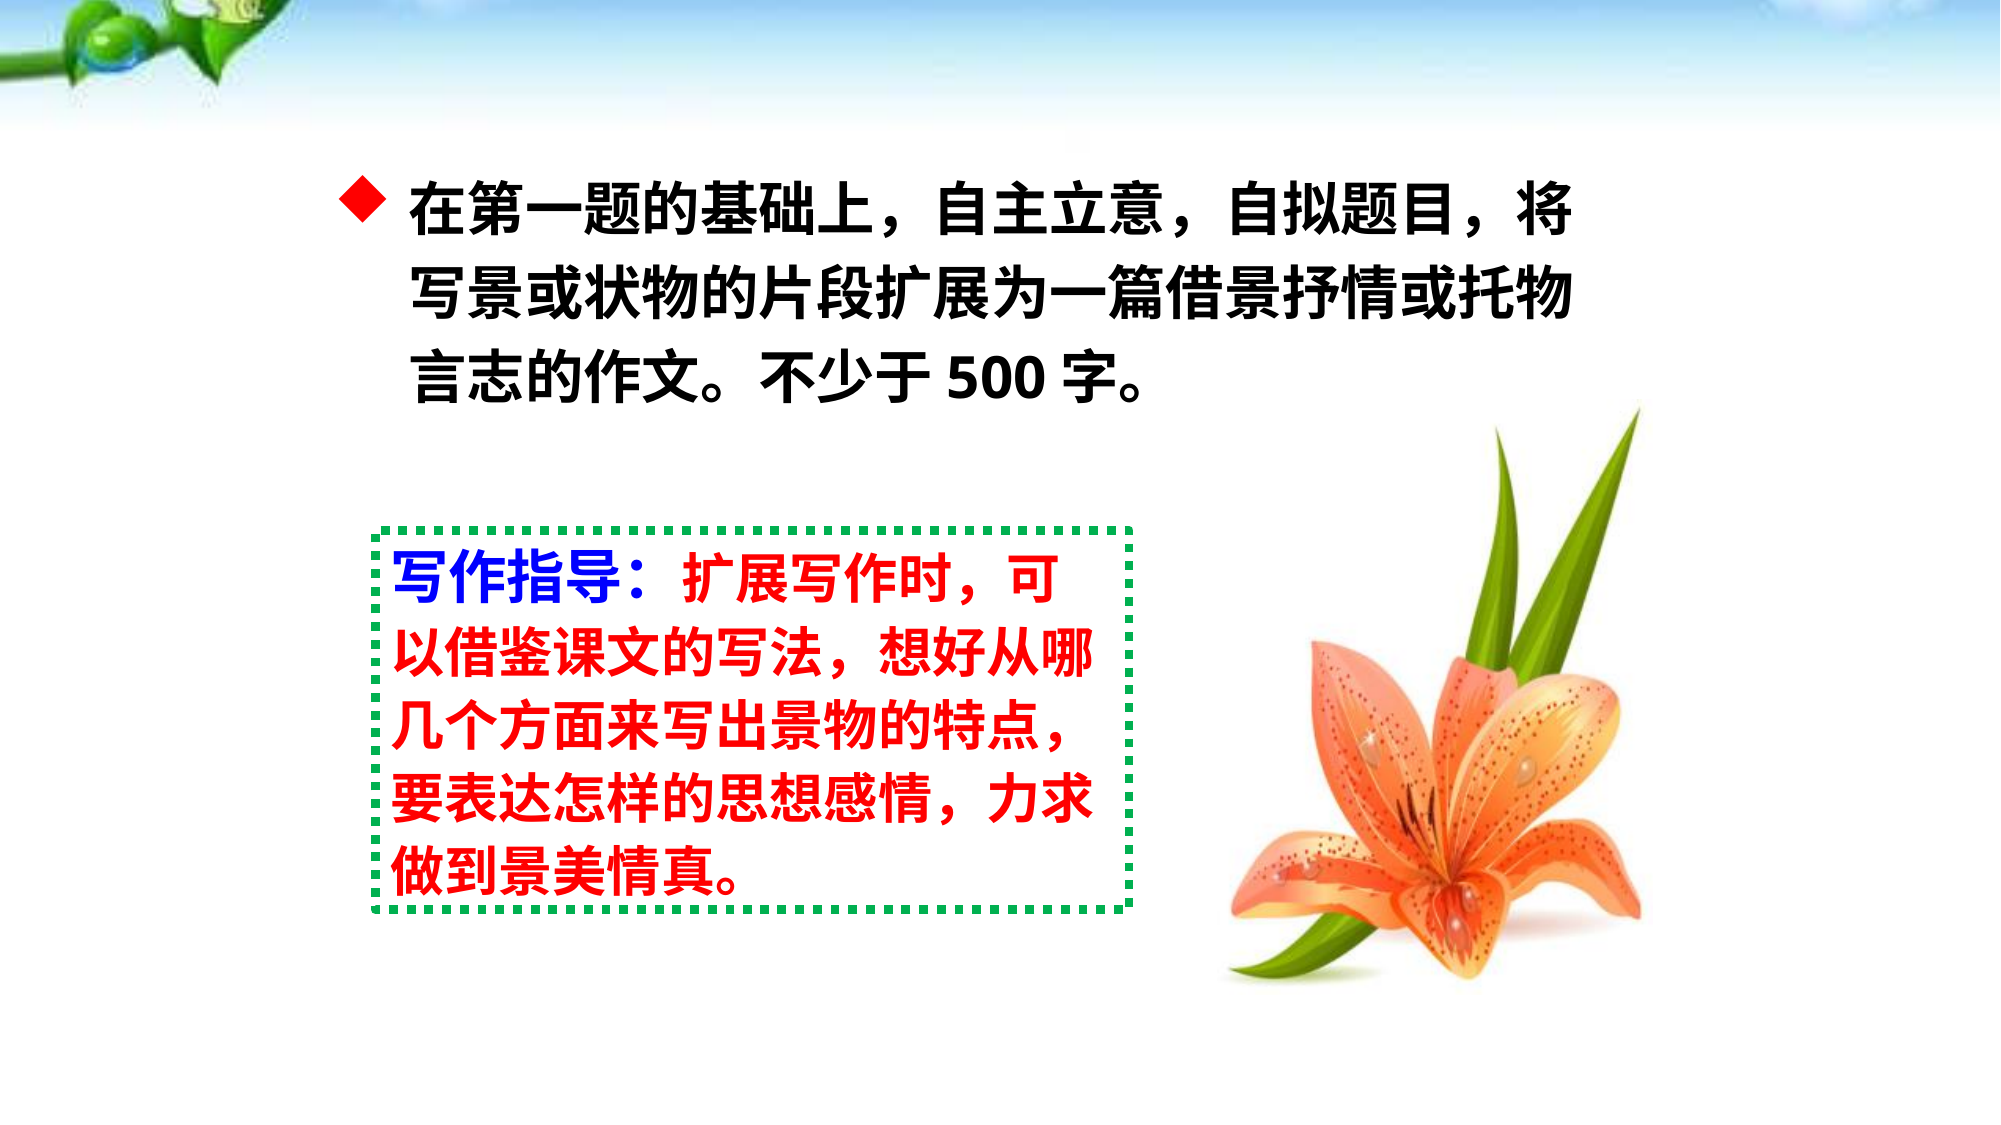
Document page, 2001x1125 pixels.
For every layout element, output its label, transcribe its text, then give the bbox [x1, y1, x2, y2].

text_box 写作指导：扩展写作时，可以借鉴课文的写法，想好从哪几个方面来写出景物的特点，要表达怎样的思想感情，力求做到景美情真。 [375, 530, 1130, 910]
text_box 在第一题的基础上，自主立意，自拟题目，将写景或状物的片段扩展为一篇借景抒情或托物言志的作文。不少于500字。 [318, 150, 1626, 418]
picture [0, 0, 2001, 1125]
